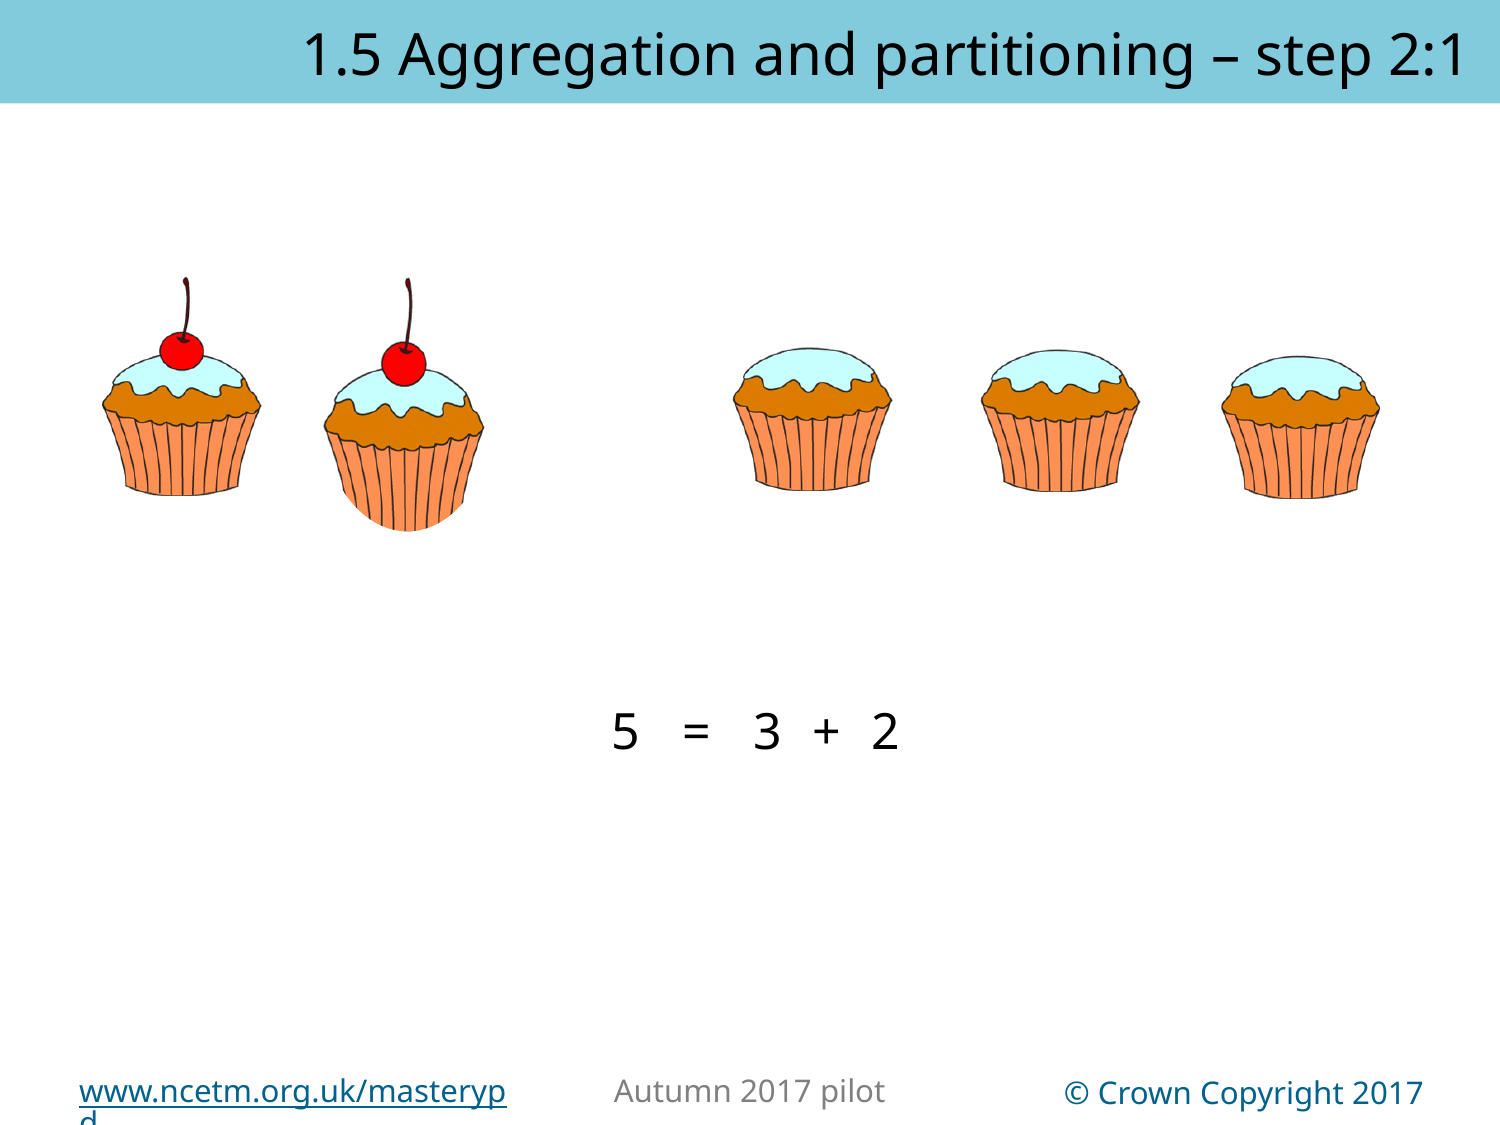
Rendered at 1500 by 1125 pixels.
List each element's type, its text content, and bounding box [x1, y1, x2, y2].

text_box 2 [863, 692, 945, 768]
text_box 5 [566, 692, 667, 768]
picture [969, 337, 1147, 504]
text_box = [667, 692, 727, 768]
text_box + [791, 692, 863, 768]
text_box 3 [732, 692, 791, 768]
text_box [525, 668, 1010, 787]
picture [720, 336, 899, 503]
picture [1212, 344, 1391, 499]
list 1.5 Aggregation and partitioning – step 2:1 [0, 0, 1500, 104]
picture [102, 277, 265, 497]
picture [318, 271, 497, 532]
